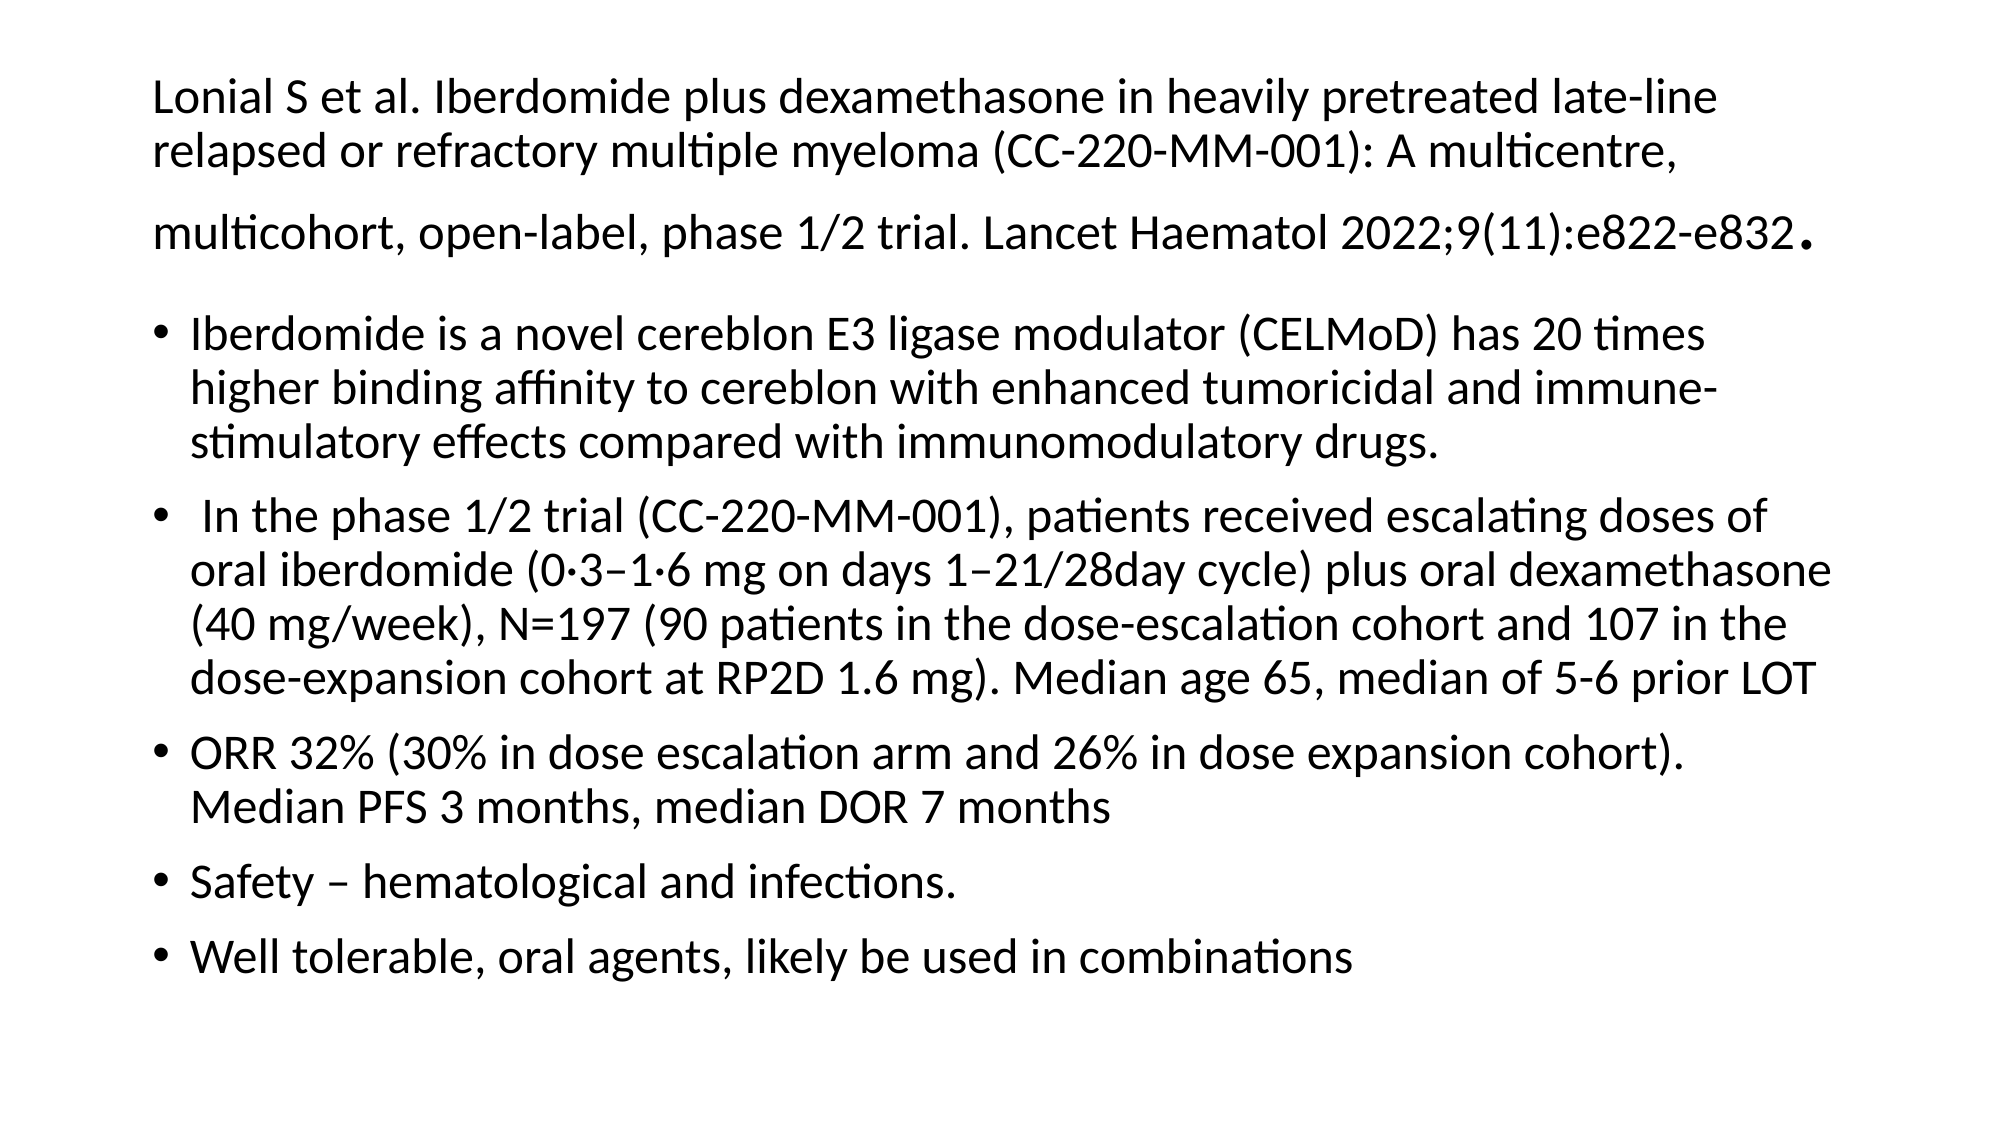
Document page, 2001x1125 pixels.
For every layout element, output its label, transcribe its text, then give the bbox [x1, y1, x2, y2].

list Iberdomide is a novel cereblon E3 ligase modulator (CELMoD) has 20 times higher binding affinity to cereblon with enhanced tumoricidal and immune-stimulatory effects compared with immunomodulatory drugs. In the phase 1/2 trial (CC-220-MM-001), patients received escalating doses of oral iberdomide (0·3–1·6 mg on days 1–21/28day cycle) plus oral dexamethasone (40 mg/week), N=197 (90 patients in the dose-escalation cohort and 107 in the dose-expansion cohort at RP2D 1.6 mg). Median age 65, median of 5-6 prior LOT ORR 32% (30% in dose escalation arm and 26% in dose expansion cohort). Median PFS 3 months, median DOR 7 months Safety – hematological and infections. Well tolerable, oral agents, likely be used in combinations [137, 299, 1863, 1125]
title Lonial S et al. Iberdomide plus dexamethasone in heavily pretreated late-line relapsed or refractory multiple myeloma (CC-220-MM-001): A multicentre, multicohort, open-label, phase 1/2 trial. Lancet Haematol 2022;9(11):e822-e832. [137, 59, 1863, 278]
